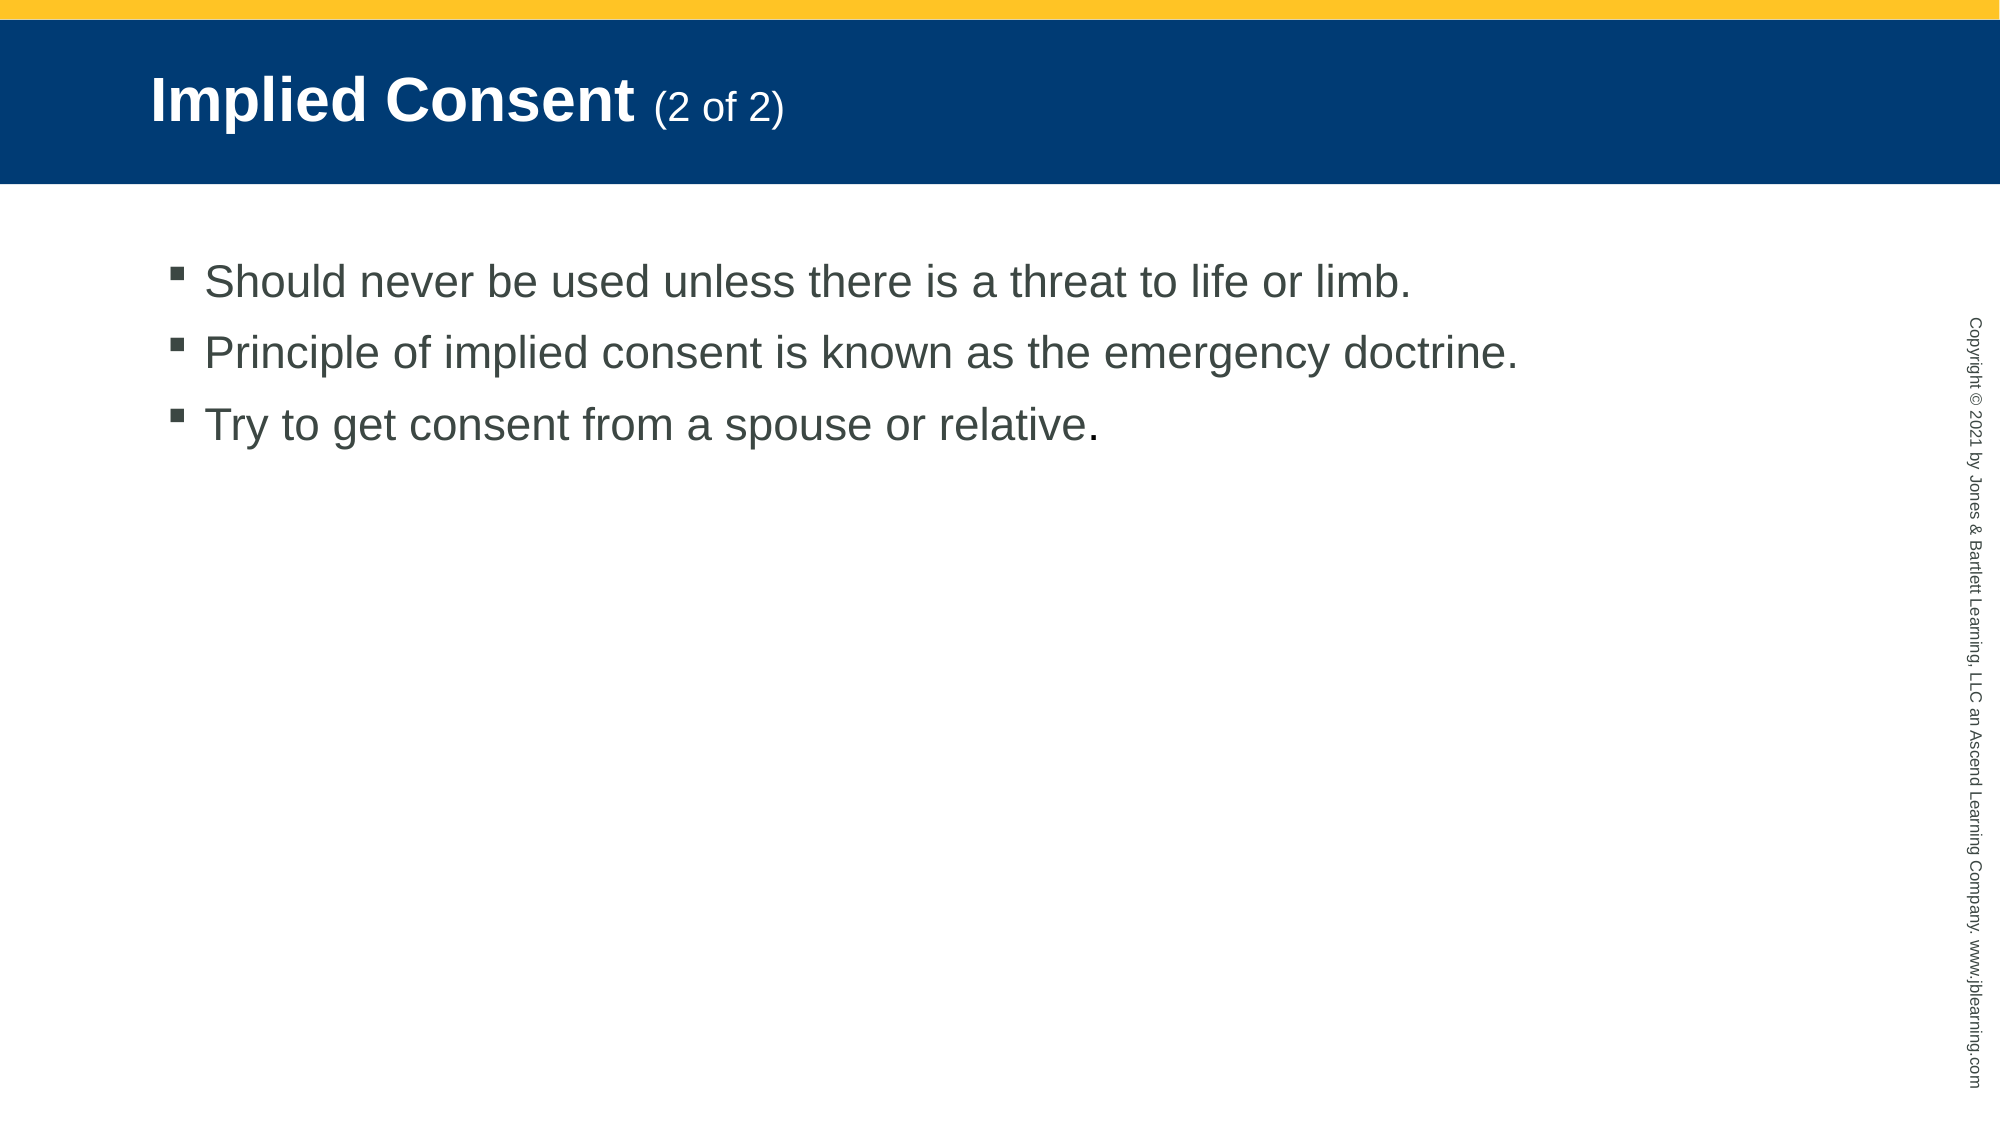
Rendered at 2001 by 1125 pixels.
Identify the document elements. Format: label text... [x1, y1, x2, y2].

list Should never be used unless there is a threat to life or limb. Principle of implied consent is known as the emergency doctrine. Try to get consent from a spouse or relative. [151, 244, 1840, 1016]
title Implied Consent (2 of 2) [0, 19, 2000, 185]
